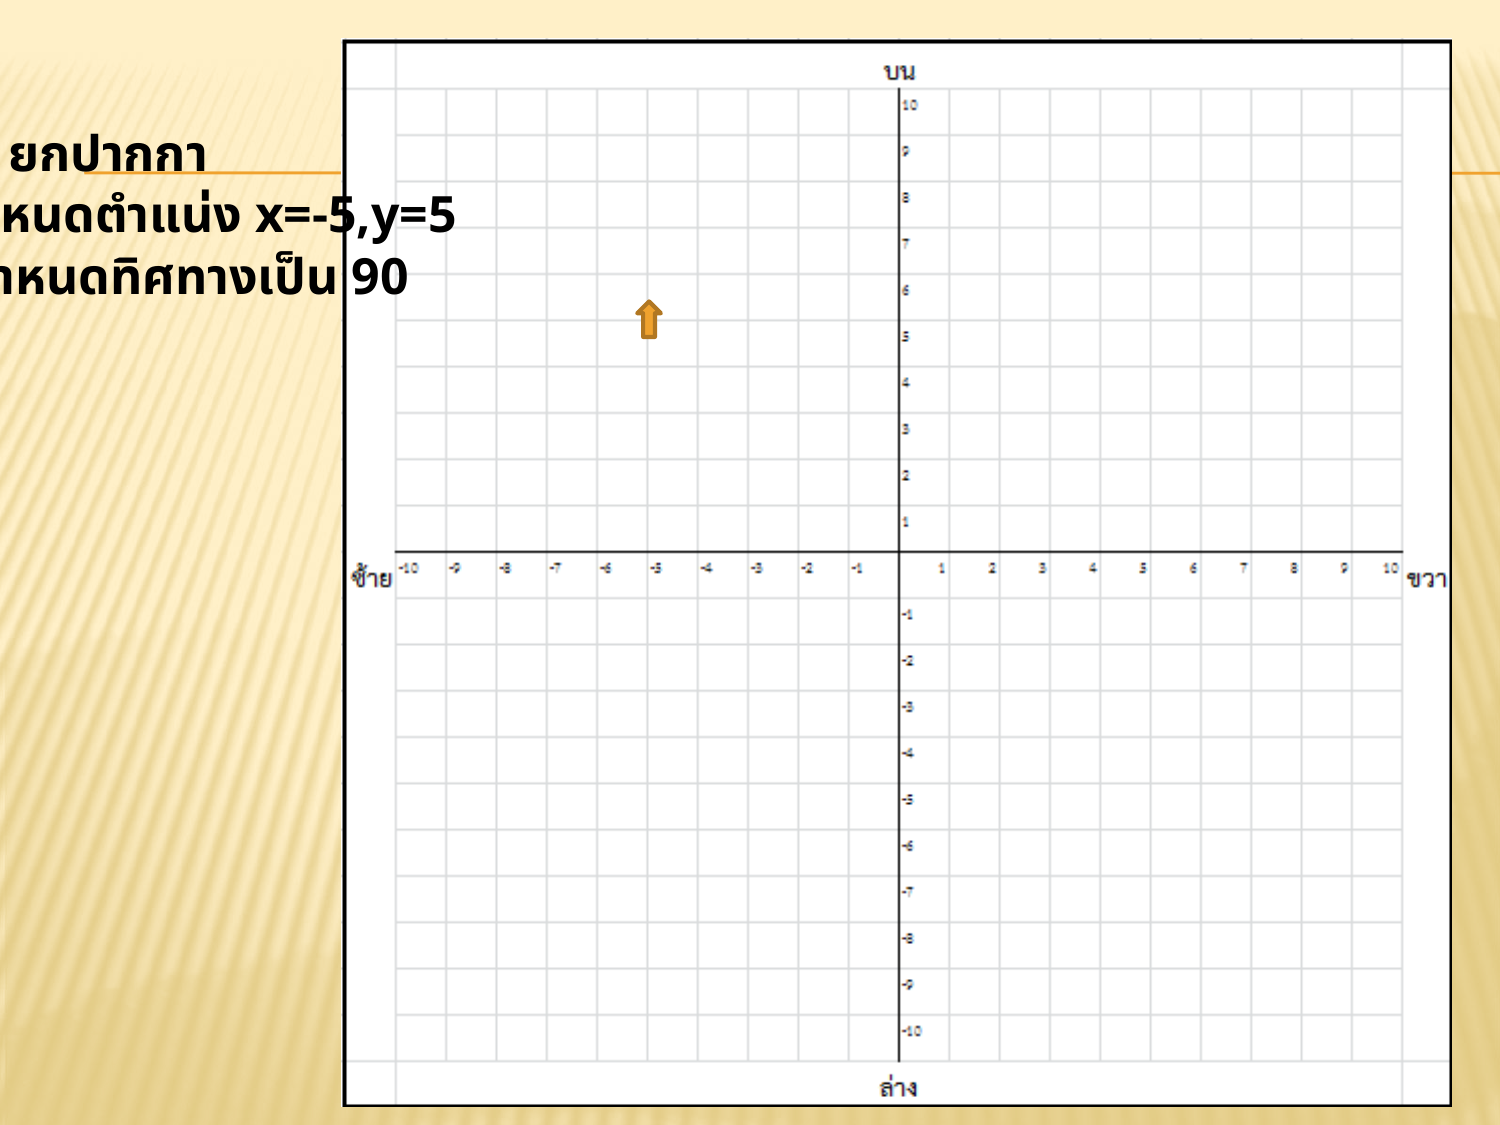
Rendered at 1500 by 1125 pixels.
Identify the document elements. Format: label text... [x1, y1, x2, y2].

text_box กำหนดทิศทางเป็น 90 [0, 237, 331, 312]
text_box ยกปากกา [0, 113, 223, 175]
text_box กำหนดตำแน่ง x=-5,y=5 [0, 175, 331, 237]
picture [341, 38, 1452, 1107]
